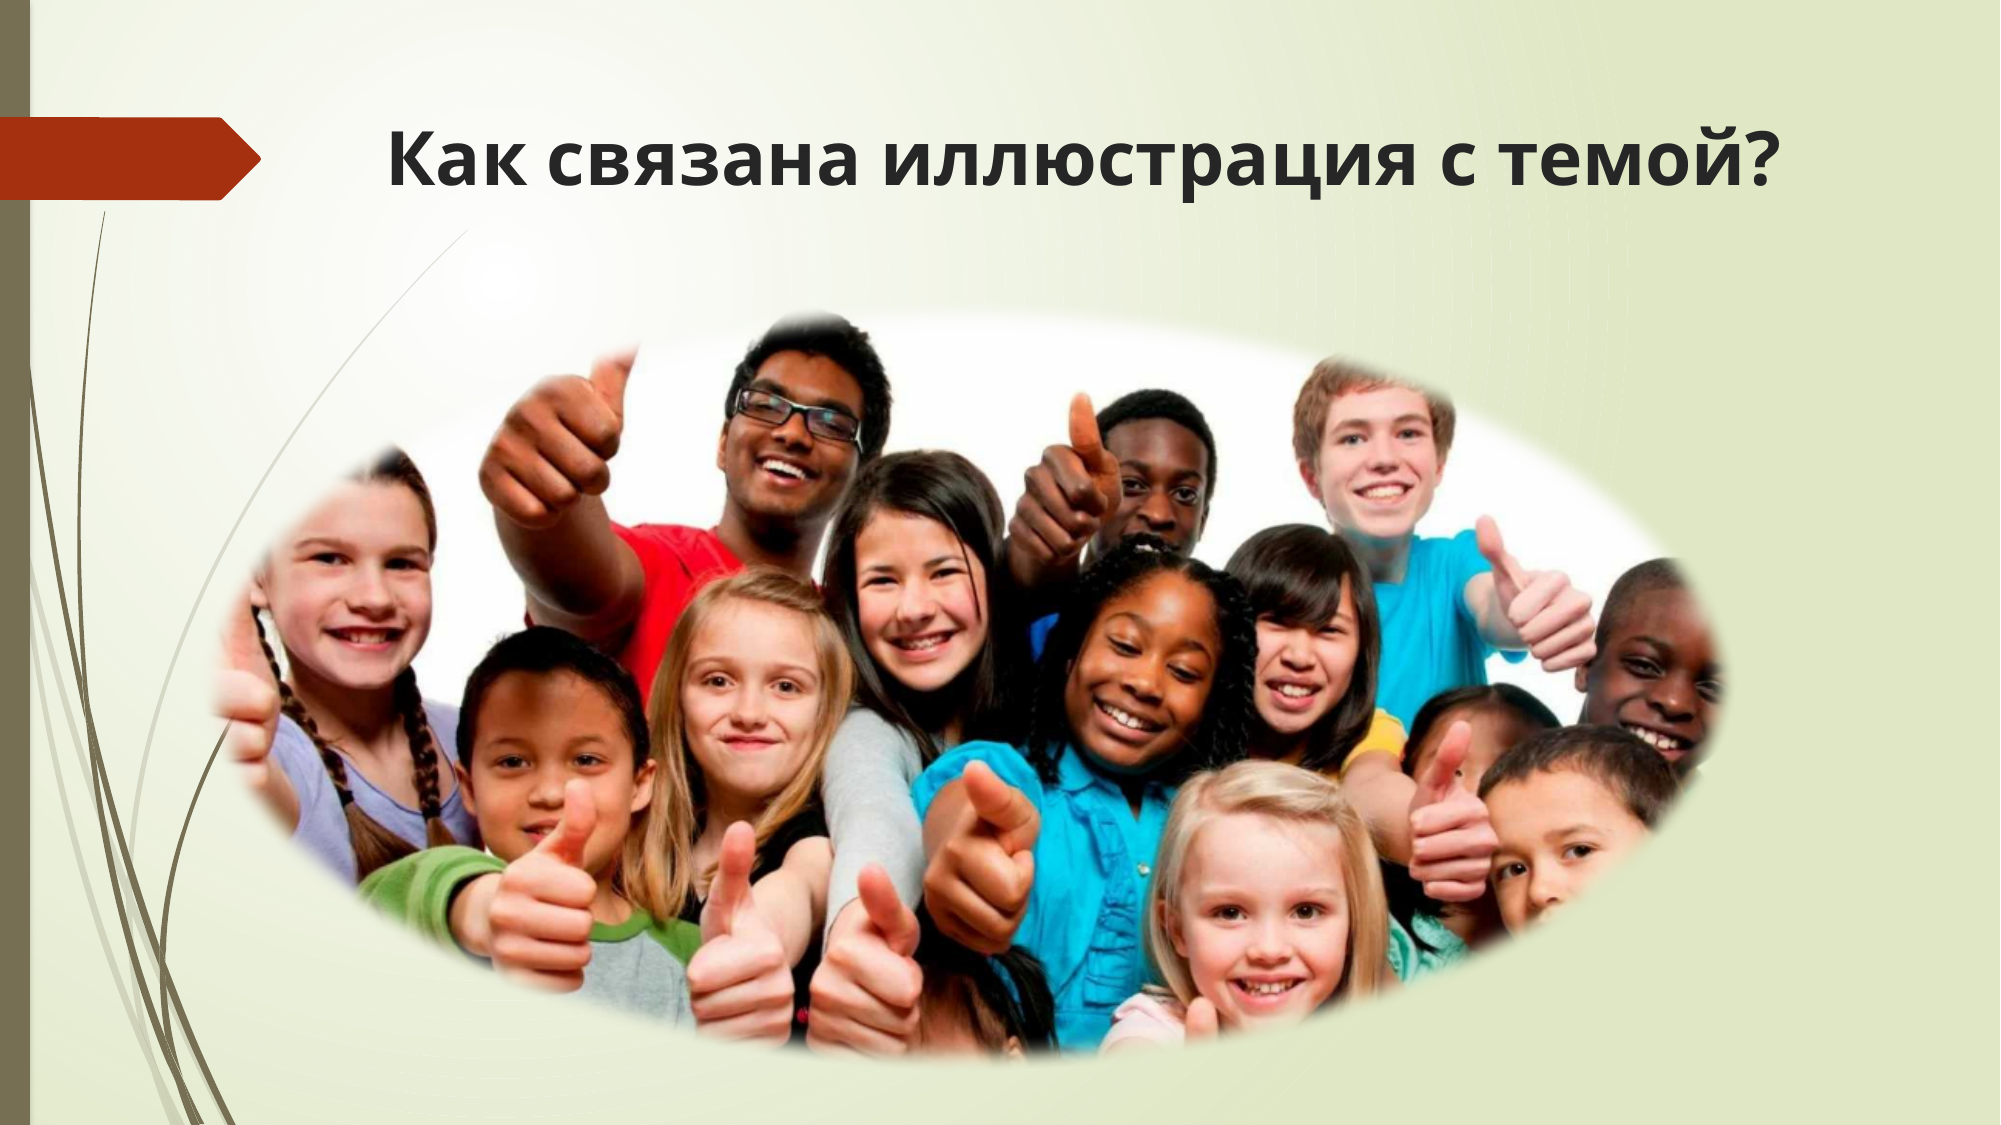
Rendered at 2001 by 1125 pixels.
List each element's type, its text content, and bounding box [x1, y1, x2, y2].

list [200, 297, 1738, 1072]
title Как связана иллюстрация с темой? [280, 102, 1888, 313]
